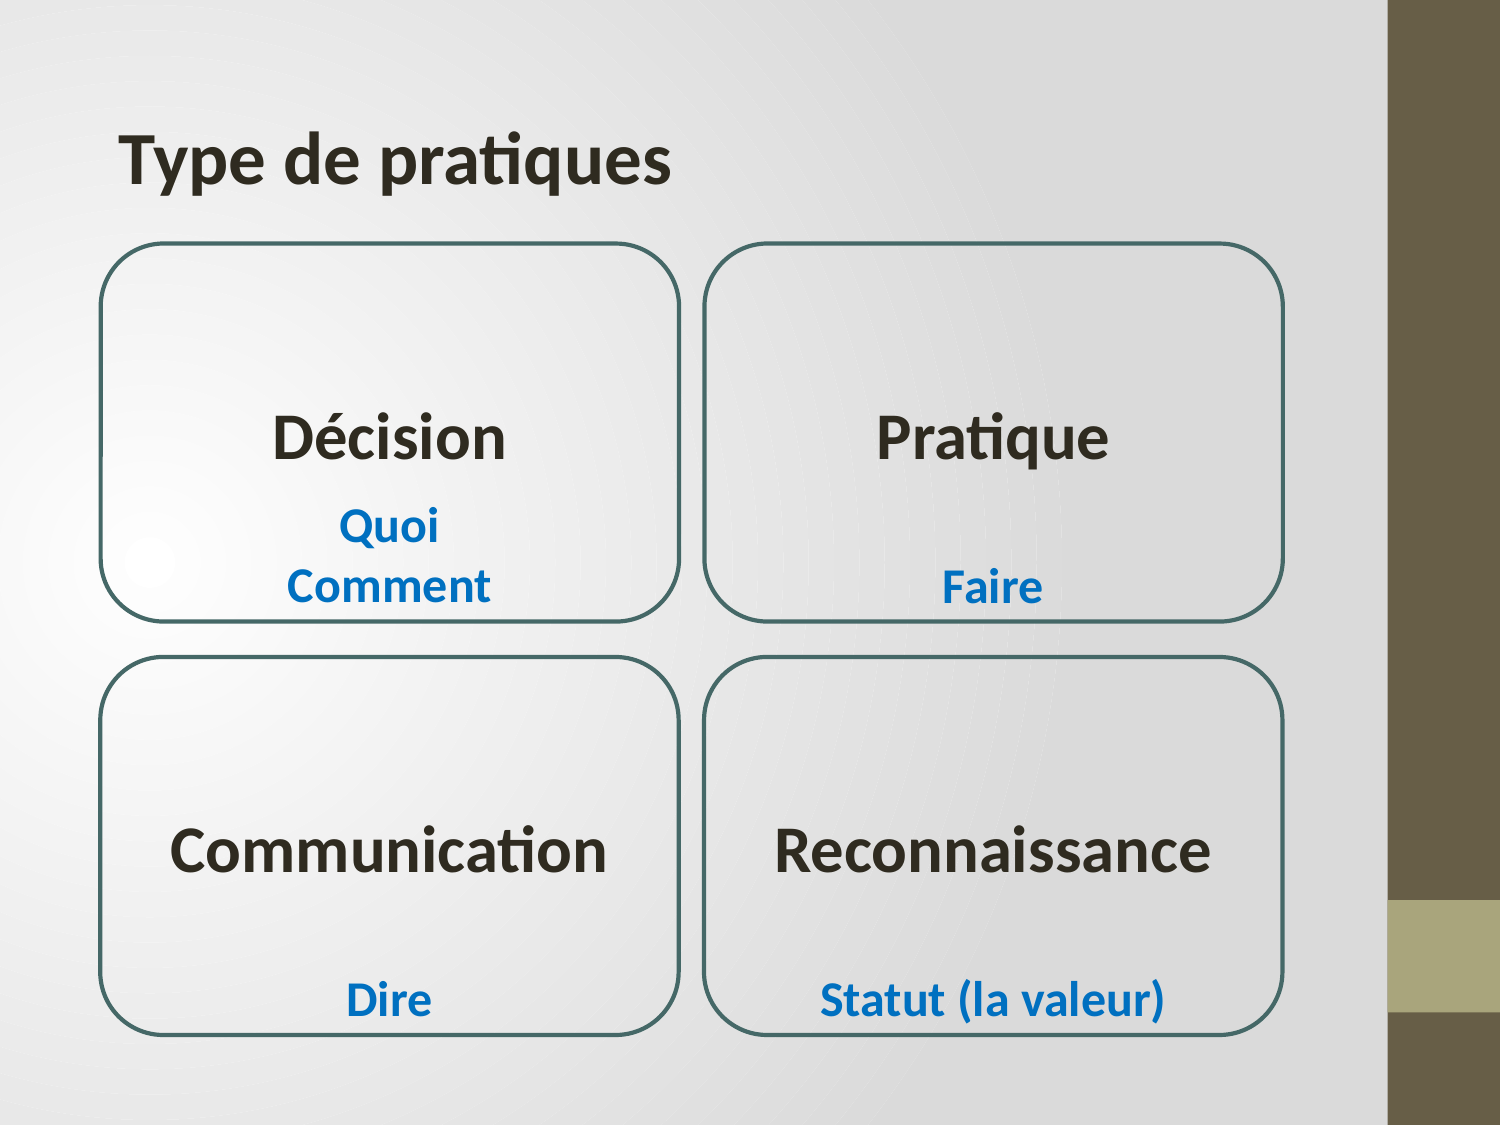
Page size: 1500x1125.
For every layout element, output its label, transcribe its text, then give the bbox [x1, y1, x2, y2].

text_box Communication [98, 654, 681, 1038]
text_box Faire [927, 545, 1059, 621]
text_box Décision [98, 241, 682, 624]
text_box Quoi Comment [273, 485, 507, 620]
text_box Type de pratiques [103, 101, 688, 207]
text_box Reconnaissance [701, 654, 1285, 1038]
text_box Dire [331, 959, 448, 1034]
text_box Statut (la valeur) [805, 959, 1182, 1034]
text_box Pratique [702, 241, 1285, 624]
